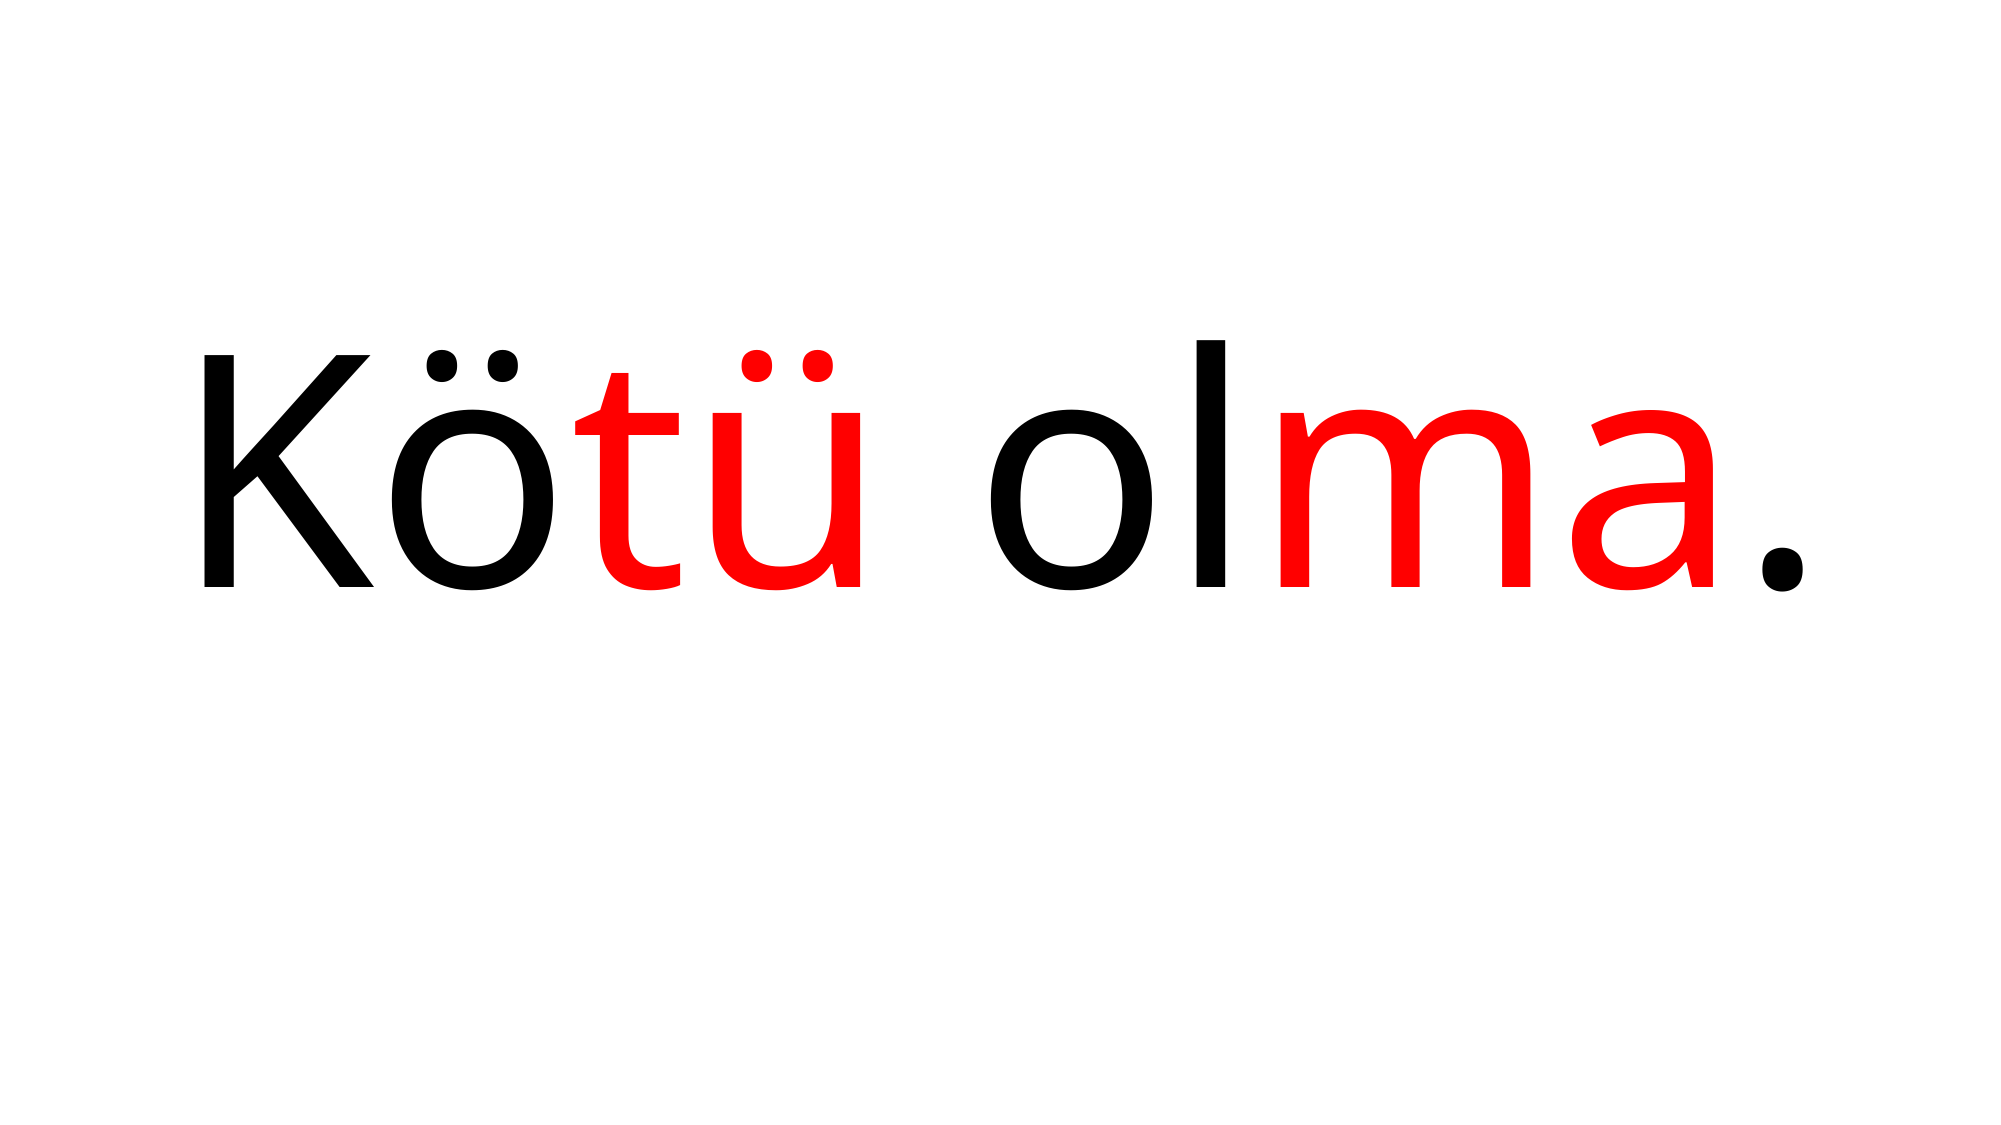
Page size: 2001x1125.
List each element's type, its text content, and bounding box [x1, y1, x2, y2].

list Kötü olma. [137, 299, 1863, 1014]
